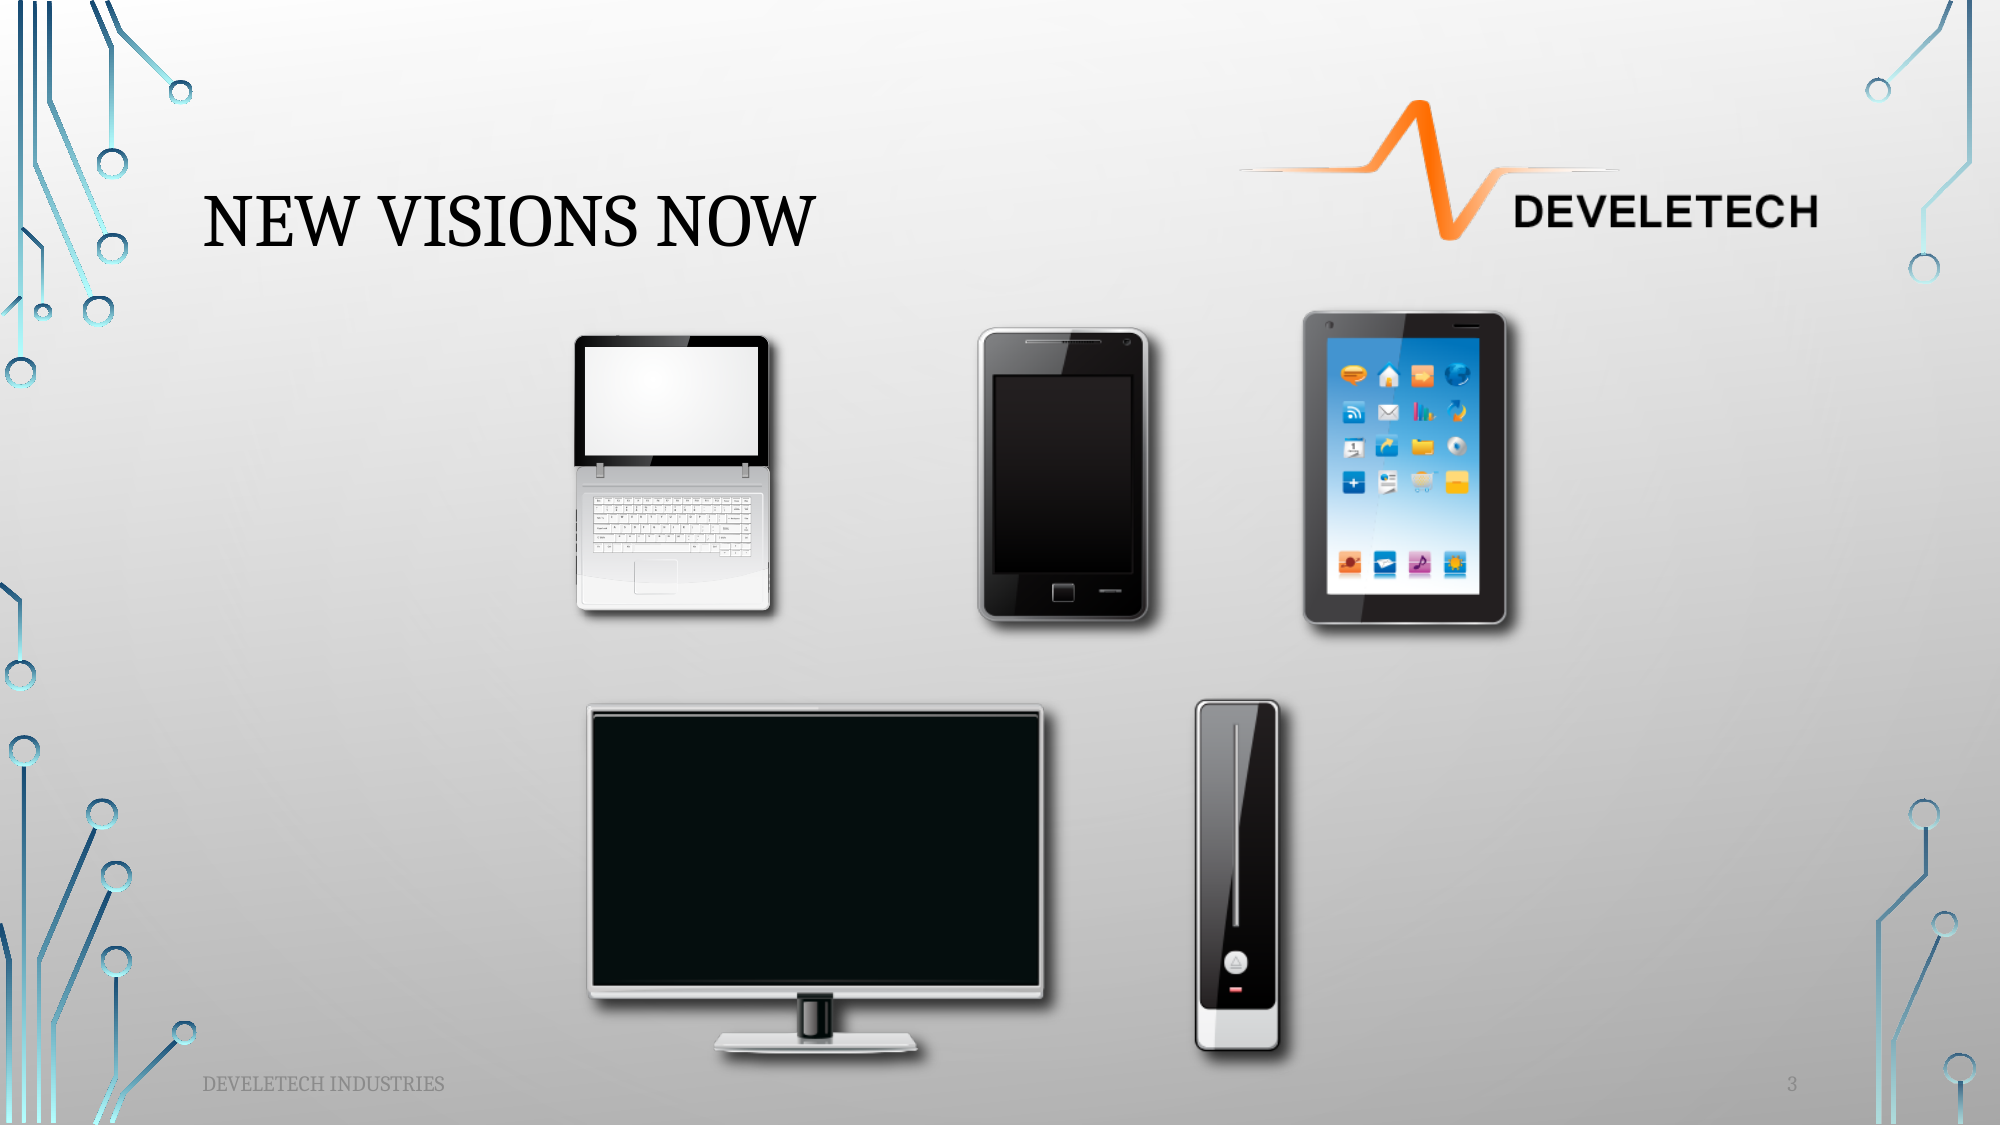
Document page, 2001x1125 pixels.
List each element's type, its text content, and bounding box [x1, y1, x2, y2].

picture [1183, 688, 1310, 1083]
picture [574, 693, 1074, 1083]
slide_number 3 [1685, 1052, 1813, 1113]
title New Visions Now [187, 101, 1224, 344]
footer Develetech Industries [187, 1052, 1211, 1113]
picture [503, 293, 855, 671]
picture [1239, 100, 1820, 250]
picture [967, 318, 1179, 647]
picture [1291, 300, 1535, 653]
